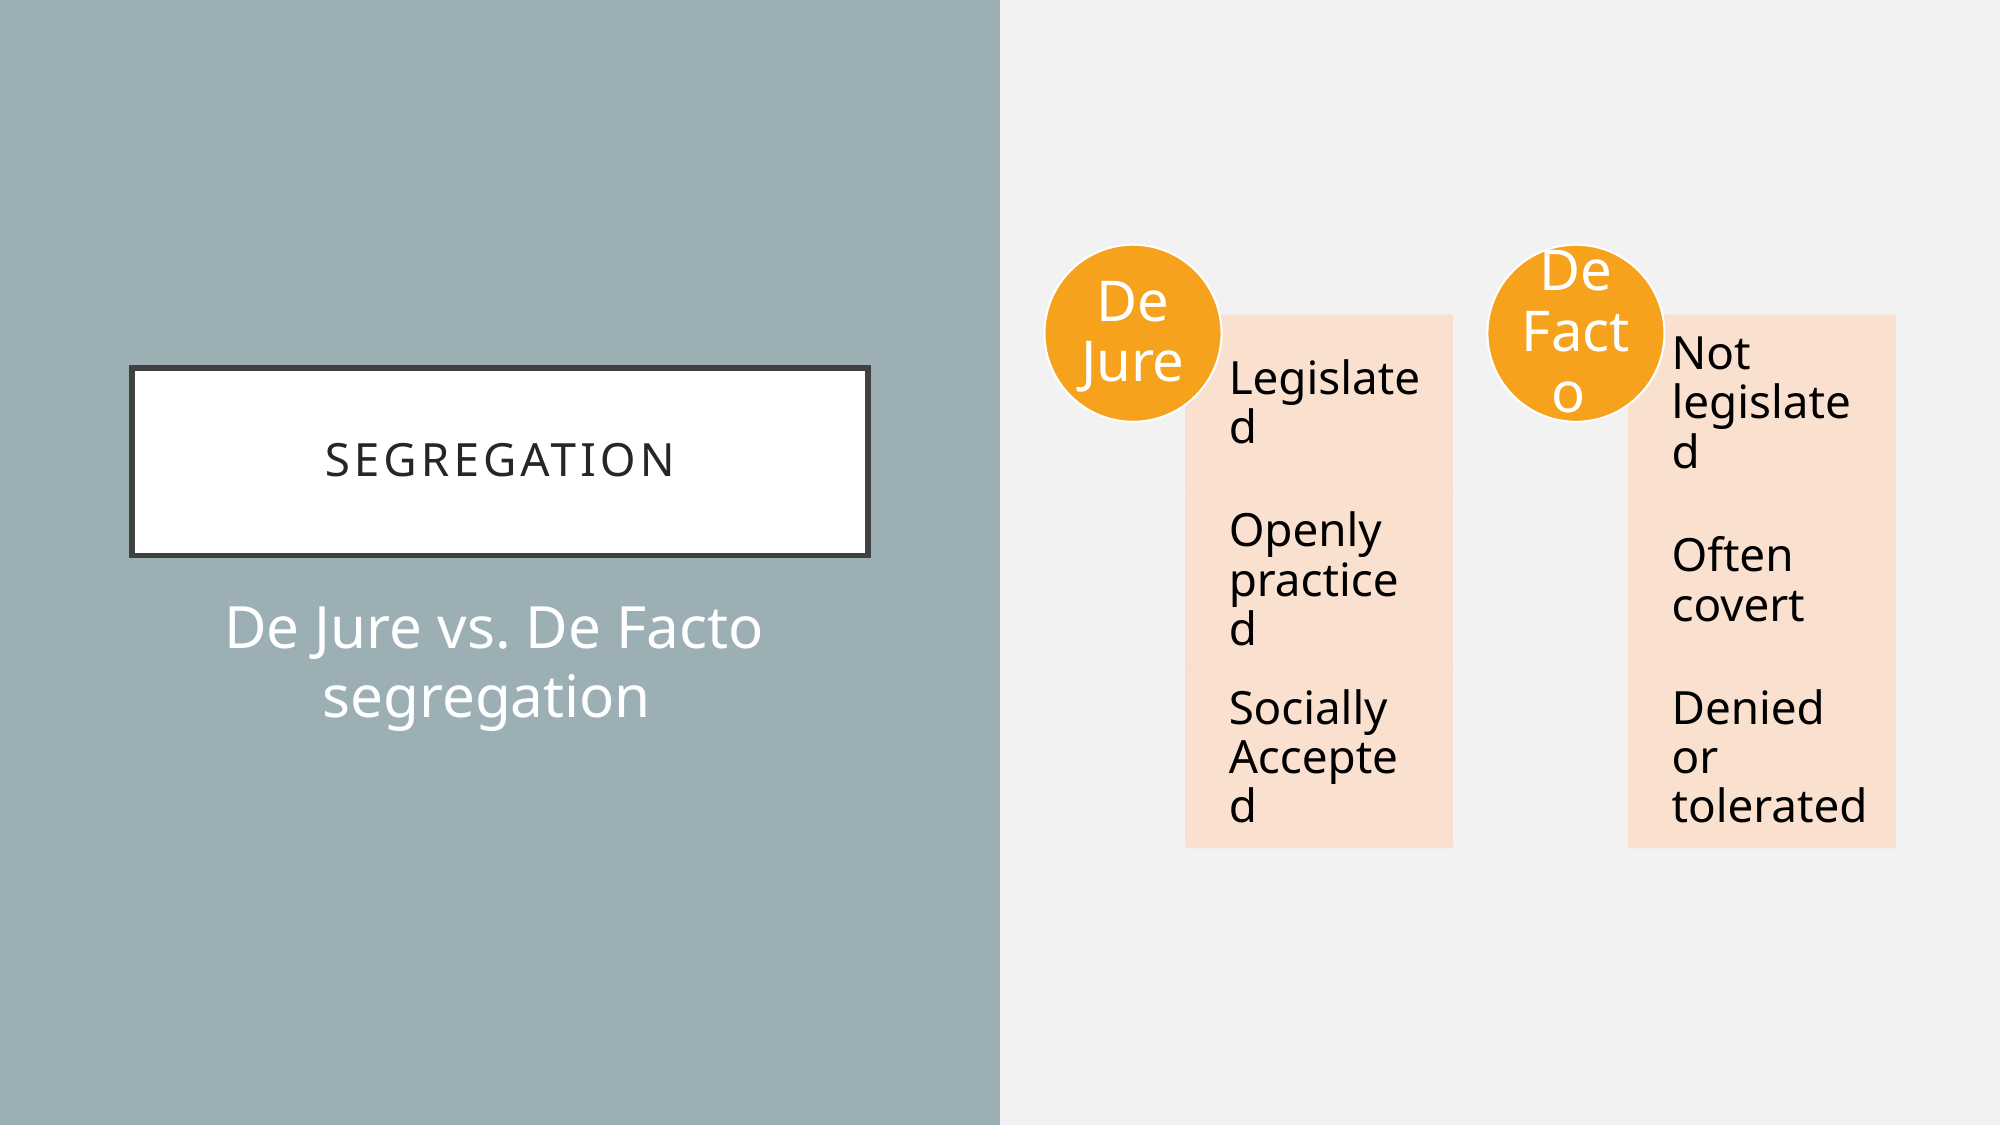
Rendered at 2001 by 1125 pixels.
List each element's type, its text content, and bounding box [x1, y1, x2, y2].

title Segregation [129, 365, 871, 558]
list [1044, 99, 1895, 993]
list De Jure vs. De Facto segregation [183, 582, 806, 943]
